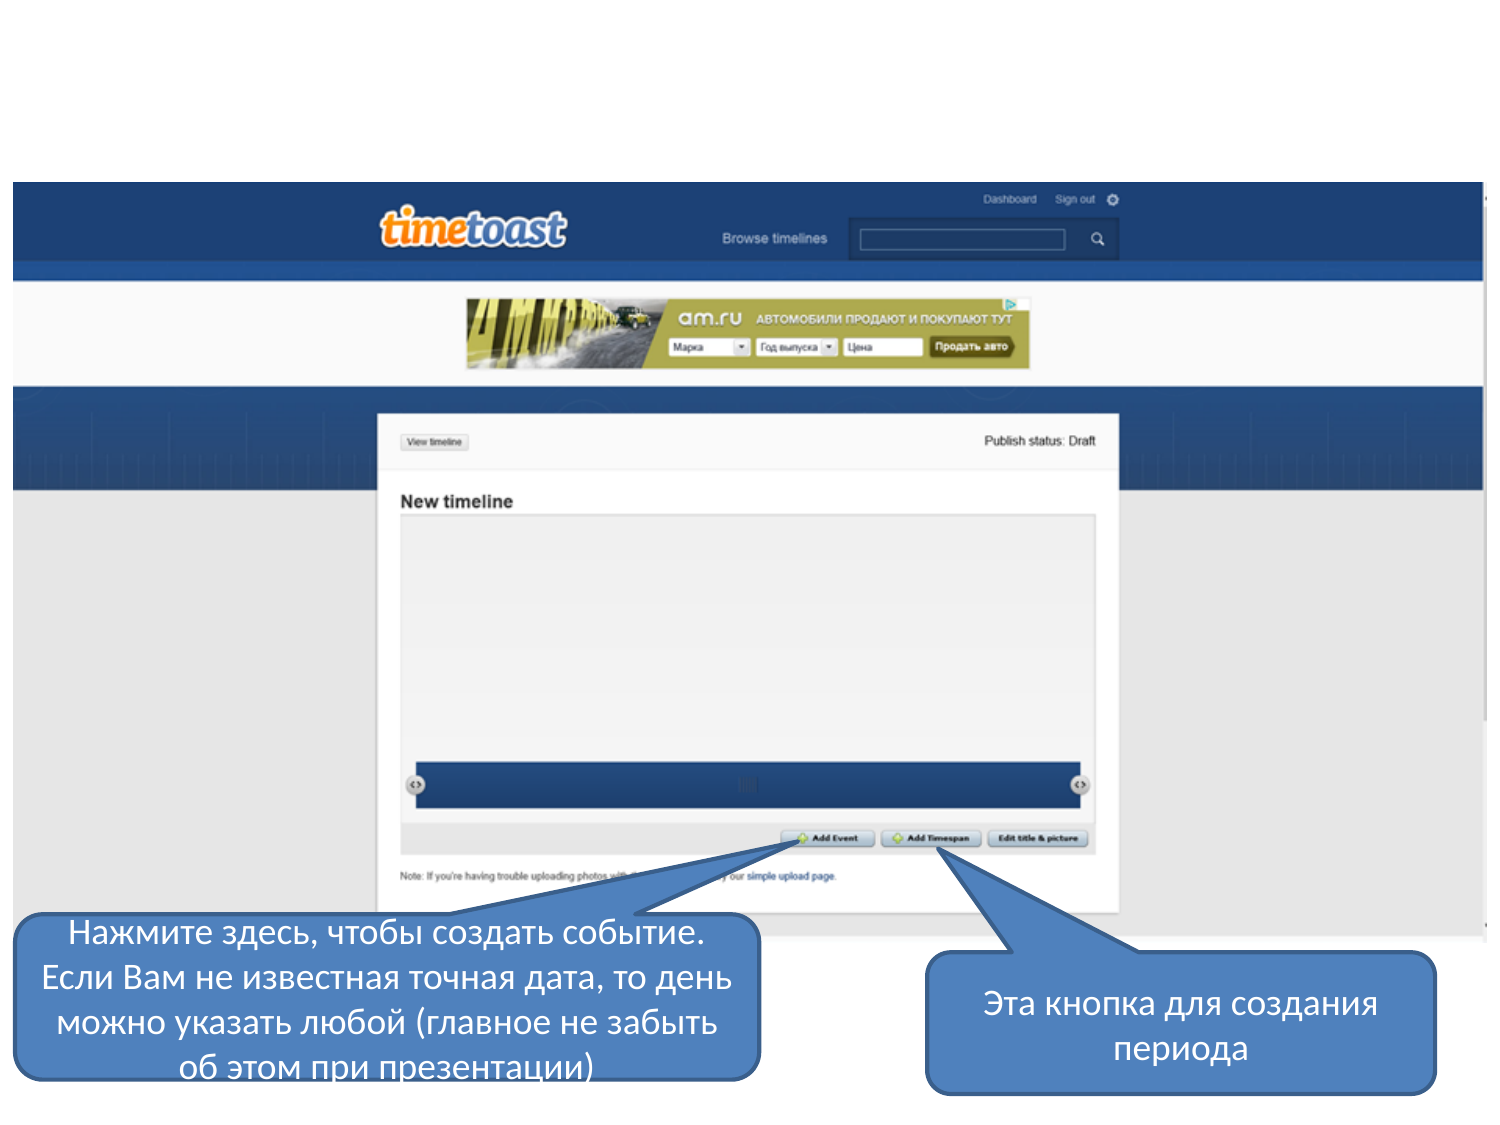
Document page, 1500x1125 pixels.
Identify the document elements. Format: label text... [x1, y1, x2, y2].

text_box Нажмите здесь, чтобы создать событие. Если Вам не известная точная дата, то день можно указать любой (главное не забыть об этом при презентации) [12, 951, 762, 1082]
text_box Эта кнопка для создания периода [925, 952, 1438, 1097]
picture [12, 182, 1487, 943]
